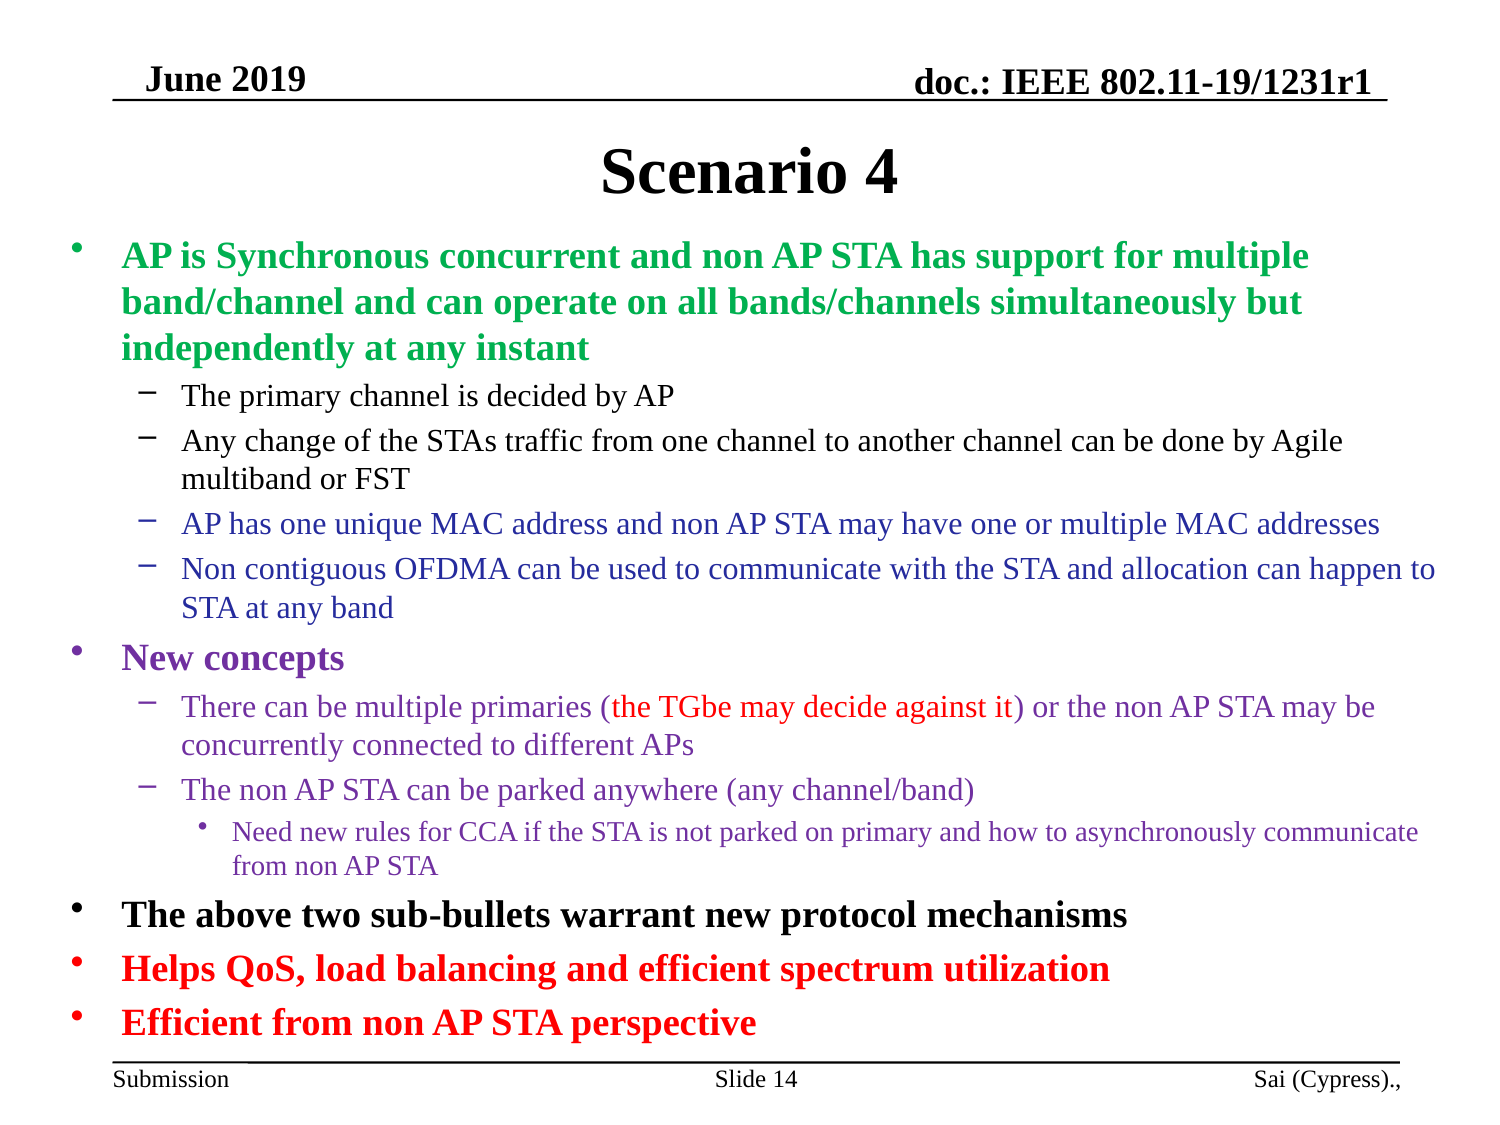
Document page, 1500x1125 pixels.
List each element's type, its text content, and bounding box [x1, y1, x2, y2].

slide_number Slide 14 [712, 1061, 801, 1093]
footer Sai (Cypress)., [949, 1061, 1402, 1093]
list AP is Synchronous concurrent and non AP STA has support for multiple band/channel and can operate on all bands/channels simultaneously but independently at any instant The primary channel is decided by AP Any change of the STAs traffic from one channel to another channel can be done by Agile multiband or FST AP has one unique MAC address and non AP STA may have one or multiple MAC addresses Non contiguous OFDMA can be used to communicate with the STA and allocation can happen to STA at any band New concepts There can be multiple primaries (the TGbe may decide against it) or the non AP STA may be concurrently connected to different APs The non AP STA can be parked anywhere (any channel/band) Need new rules for CCA if the STA is not parked on primary and how to asynchronously communicate from non AP STA The above two sub-bullets warrant new protocol mechanisms Helps QoS, load balancing and efficient spectrum utilization Efficient from non AP STA perspective [55, 221, 1458, 1053]
title Scenario 4 [112, 112, 1388, 223]
